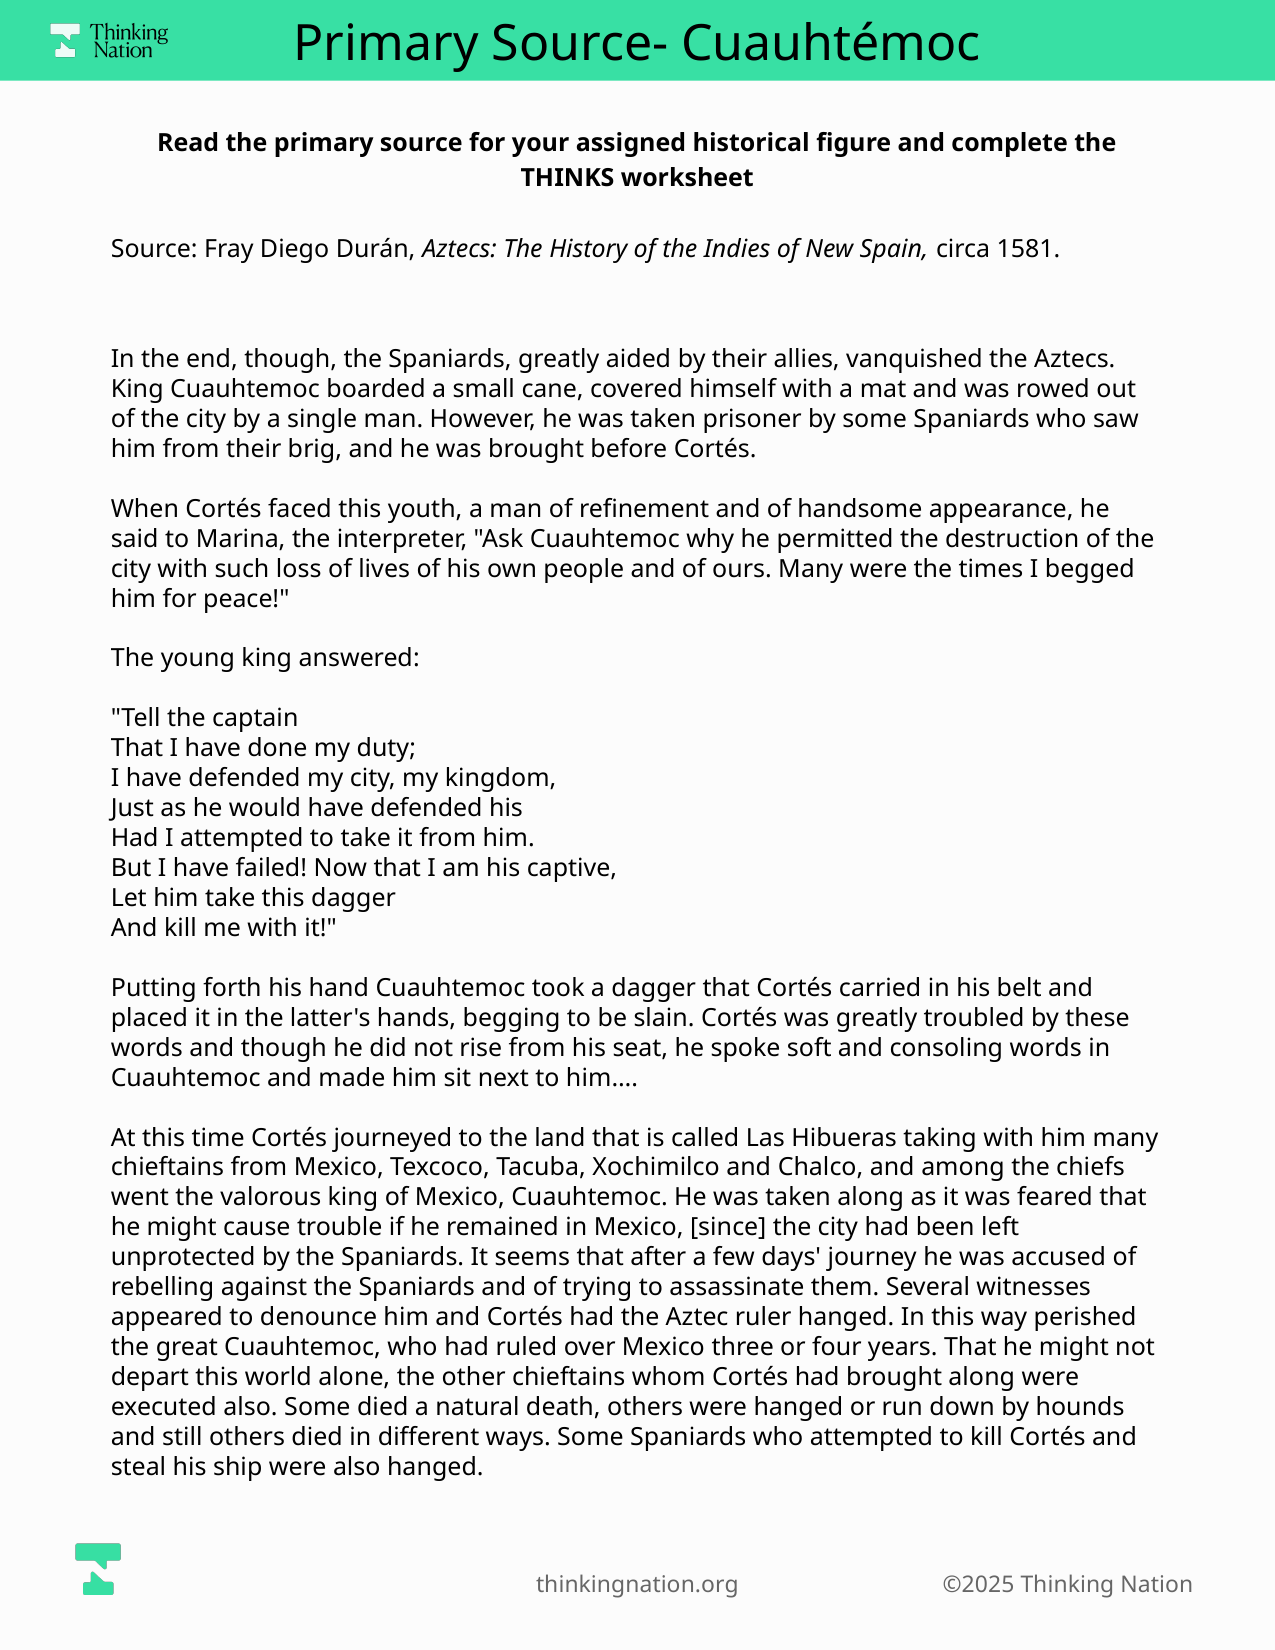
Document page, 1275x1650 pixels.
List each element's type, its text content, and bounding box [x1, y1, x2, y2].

text_box Source: Fray Diego Durán, Aztecs: The History of the Indies of New Spain, circa 1581. In the end, though, the Spaniards, greatly aided by their allies, vanquished the Aztecs. King Cuauhtemoc boarded a small cane, covered himself with a mat and was rowed out of the city by a single man. However, he was taken prisoner by some Spaniards who saw him from their brig, and he was brought before Cortés. When Cortés faced this youth, a man of refinement and of handsome appearance, he said to Marina, the interpreter, "Ask Cuauhtemoc why he permitted the destruction of the city with such loss of lives of his own people and of ours. Many were the times I begged him for peace!" The young king answered: "Tell the captain That I have done my duty; I have defended my city, my kingdom, Just as he would have defended his Had I attempted to take it from him. But I have failed! Now that I am his captive, Let him take this dagger And kill me with it!" Putting forth his hand Cuauhtemoc took a dagger that Cortés carried in his belt and placed it in the latter's hands, begging to be slain. Cortés was greatly troubled by these words and though he did not rise from his seat, he spoke soft and consoling words in Cuauhtemoc and made him sit next to him…. At this time Cortés journeyed to the land that is called Las Hibueras taking with him many chieftains from Mexico, Texcoco, Tacuba, Xochimilco and Chalco, and among the chiefs went the valorous king of Mexico, Cuauhtemoc. He was taken along as it was feared that he might cause trouble if he remained in Mexico, [since] the city had been left unprotected by the Spaniards. It seems that after a few days' journey he was accused of rebelling against the Spaniards and of trying to assassinate them. Several witnesses appeared to denounce him and Cortés had the Aztec ruler hanged. In this way perished the great Cuauhtemoc, who had ruled over Mexico three or four years. That he might not depart this world alone, the other chieftains whom Cortés had brought along were executed also. Some died a natural death, others were hanged or run down by hounds and still others died in different ways. Some Spaniards who attempted to kill Cortés and steal his ship were also hanged. [95, 217, 1179, 1541]
picture [36, 12, 172, 69]
text_box Read the primary source for your assigned historical figure and complete the THINKS worksheet [97, 107, 1178, 217]
picture [62, 1533, 134, 1605]
text_box thinkingnation.org [486, 1553, 789, 1605]
text_box ©2025 Thinking Nation [907, 1553, 1210, 1605]
text_box Primary Source- Cuauhtémoc [0, 0, 1275, 81]
